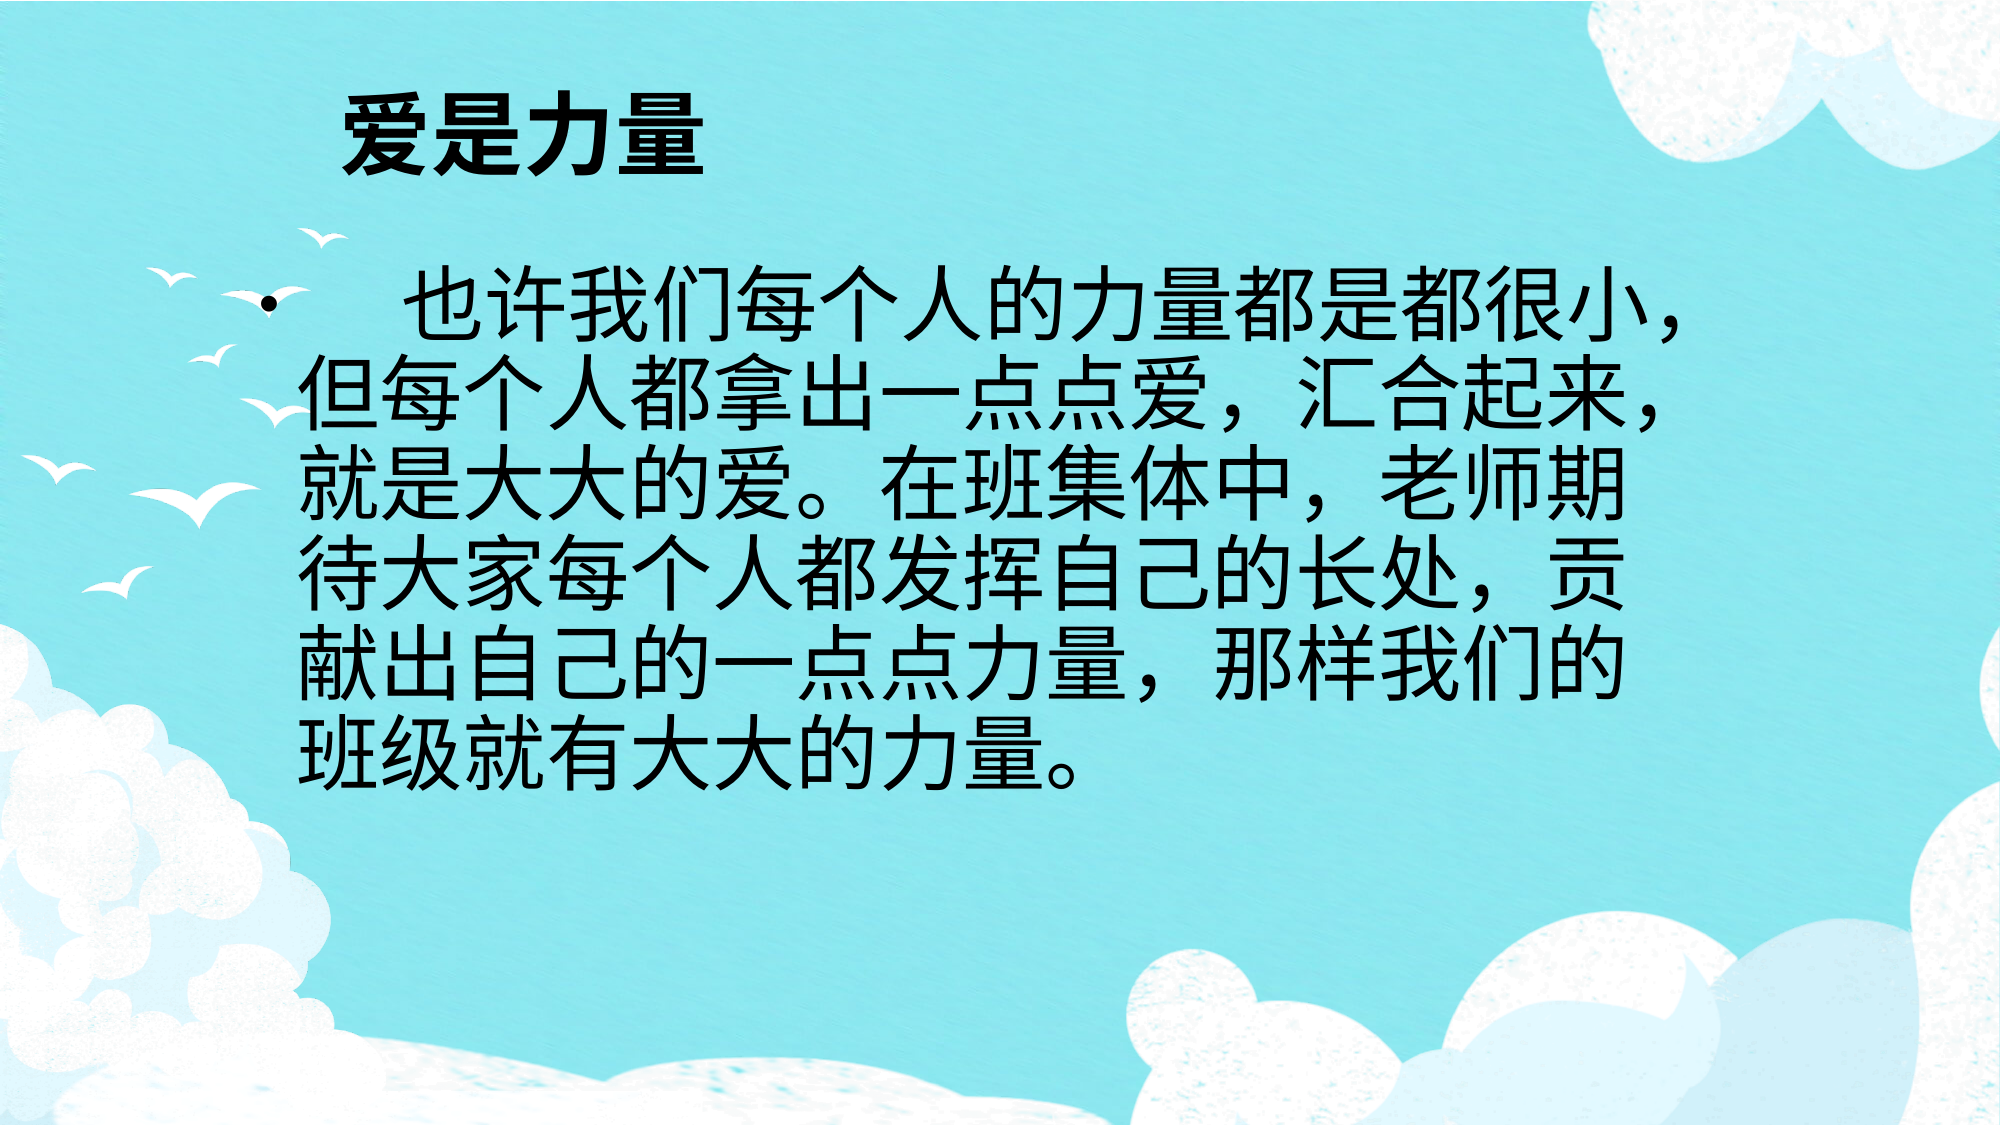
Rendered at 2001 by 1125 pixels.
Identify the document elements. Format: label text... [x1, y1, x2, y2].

list 也许我们每个人的力量都是都很小，但每个人都拿出一点点爱，汇合起来，就是大大的爱。在班集体中，老师期待大家每个人都发挥自己的长处，贡献出自己的一点点力量，那样我们的班级就有大大的力量。 [244, 255, 1669, 993]
title 爱是力量 [324, 45, 1675, 233]
picture [0, 0, 2000, 1125]
